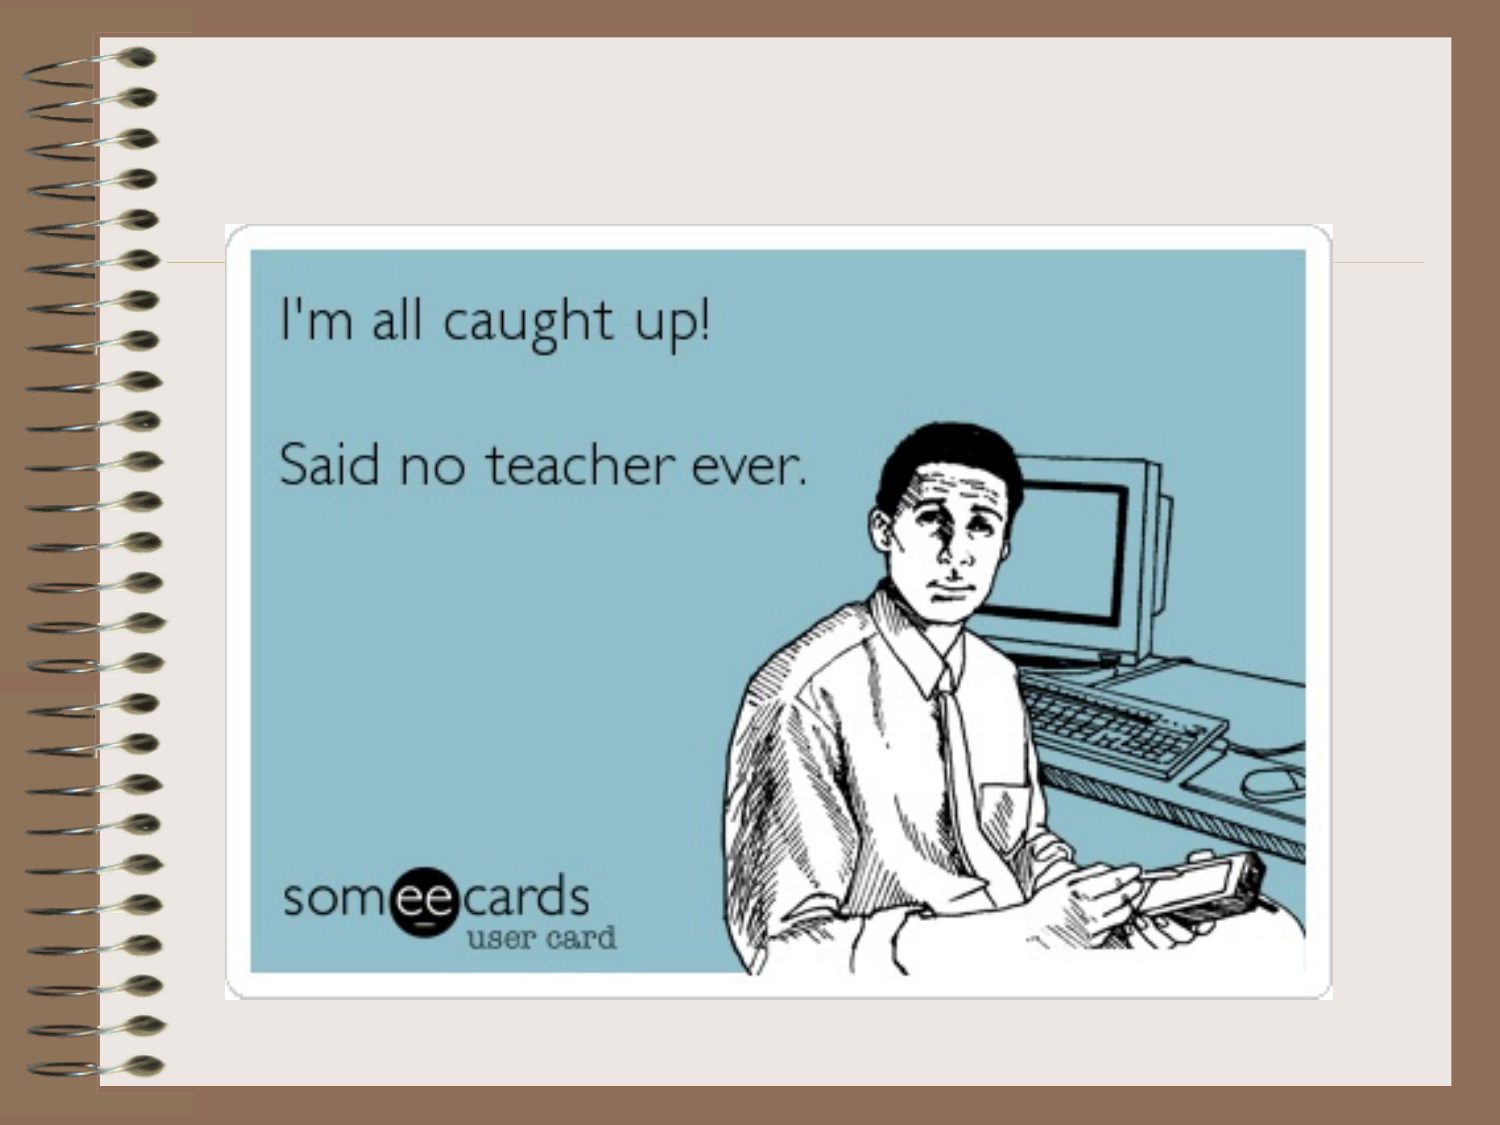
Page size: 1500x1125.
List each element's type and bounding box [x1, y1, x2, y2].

picture [0, 692, 194, 1115]
picture [224, 224, 1333, 1001]
picture [0, 8, 194, 674]
